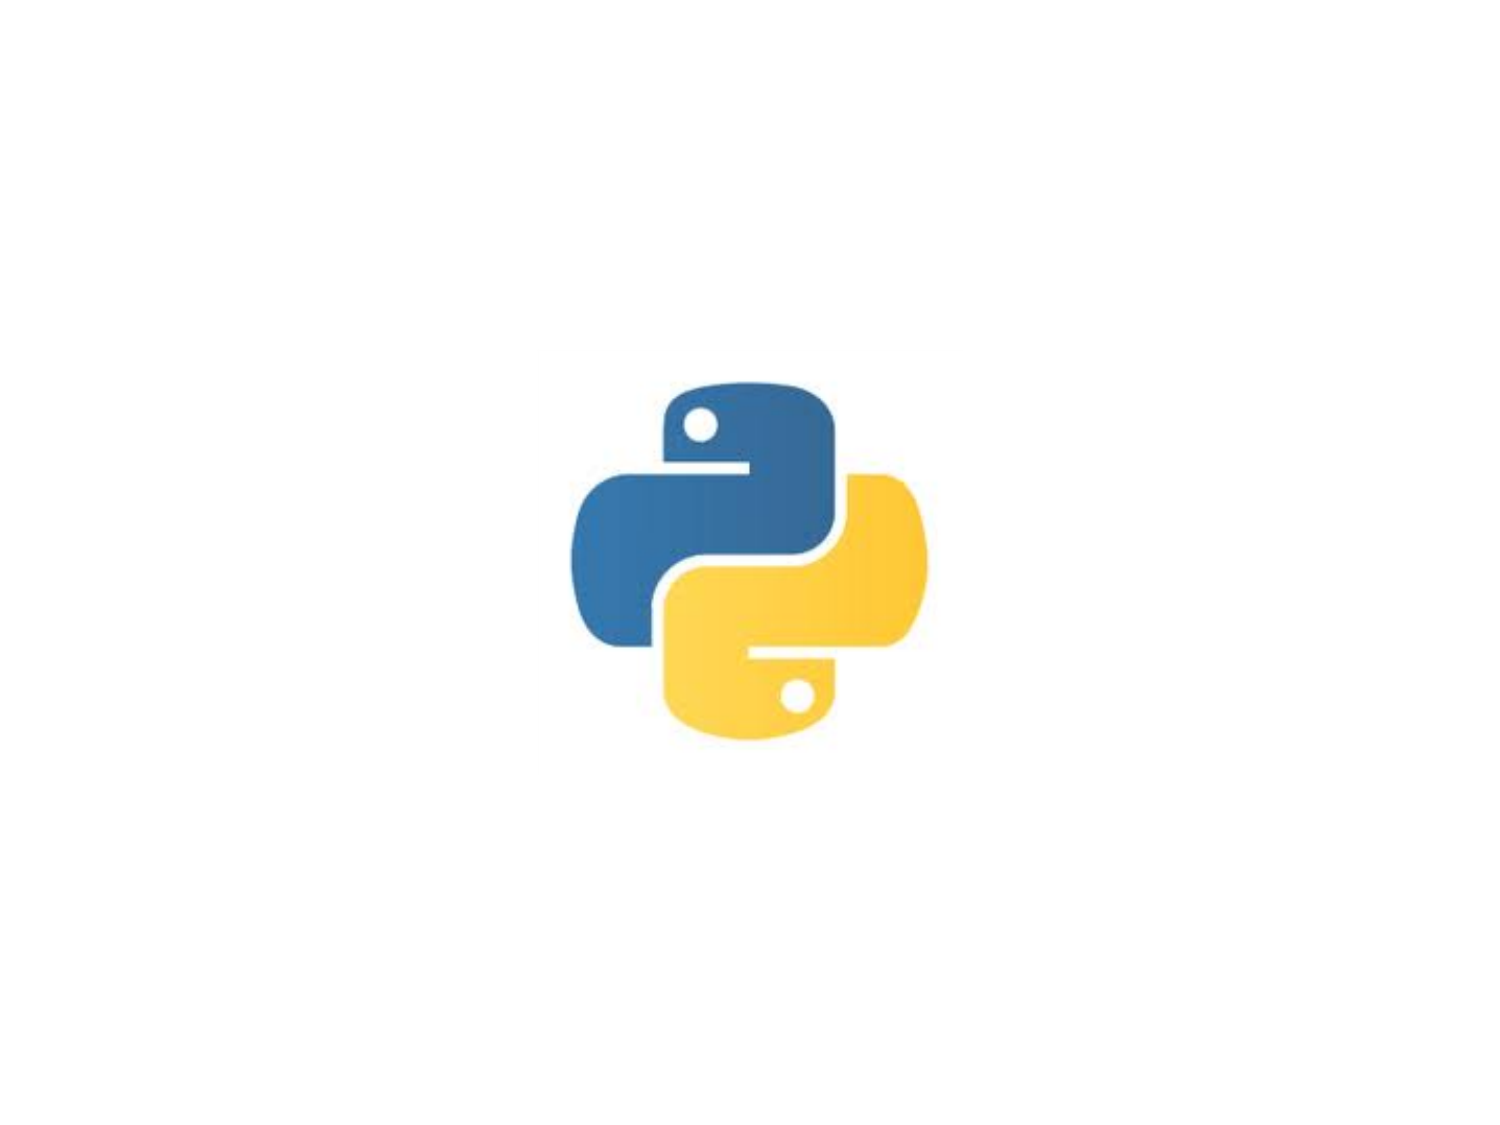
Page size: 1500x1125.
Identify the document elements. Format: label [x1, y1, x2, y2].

picture [537, 349, 963, 776]
